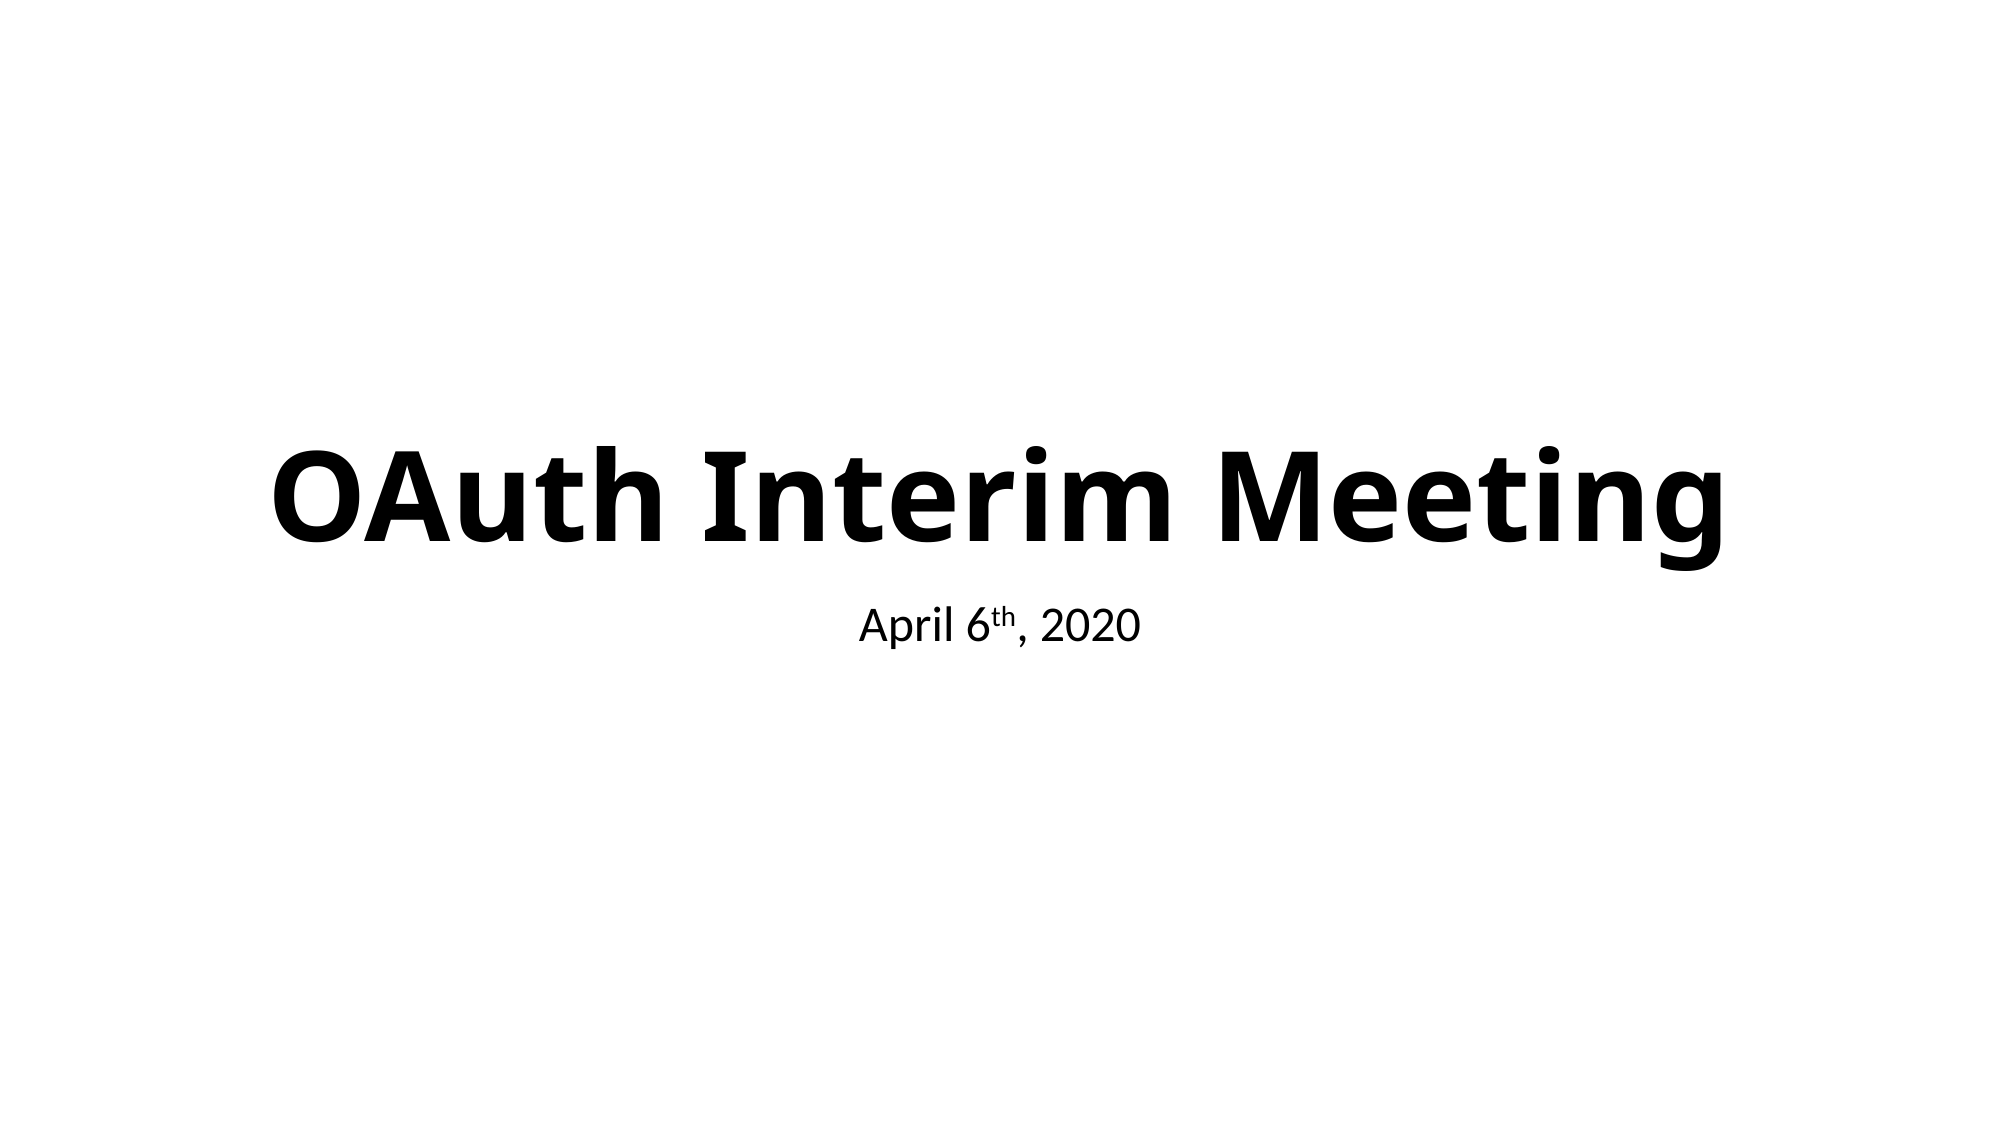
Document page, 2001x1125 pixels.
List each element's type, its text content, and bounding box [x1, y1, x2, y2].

title OAuth Interim Meeting [249, 184, 1750, 576]
subtitle April 6th, 2020 [249, 590, 1750, 863]
